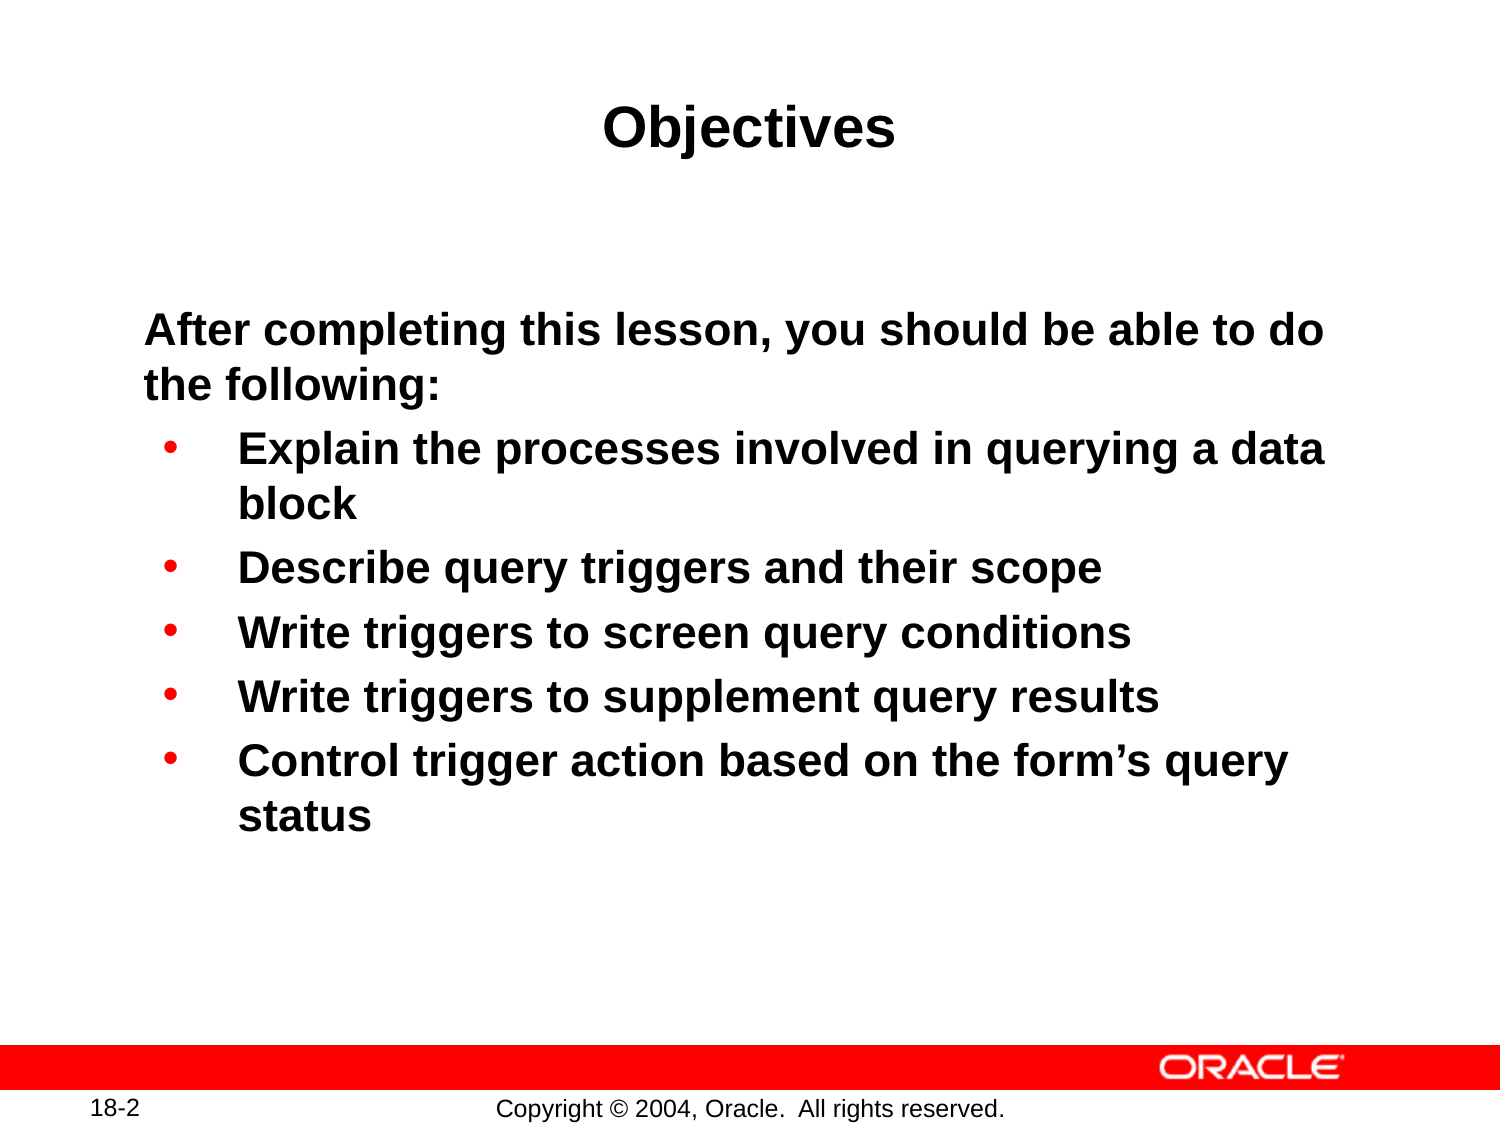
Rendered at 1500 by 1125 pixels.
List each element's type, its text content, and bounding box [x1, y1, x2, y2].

list After completing this lesson, you should be able to do the following: Explain the processes involved in querying a data block Describe query triggers and their scope Write triggers to screen query conditions Write triggers to supplement query results Control trigger action based on the form’s query status [141, 297, 1351, 603]
title Objectives [149, 87, 1351, 232]
